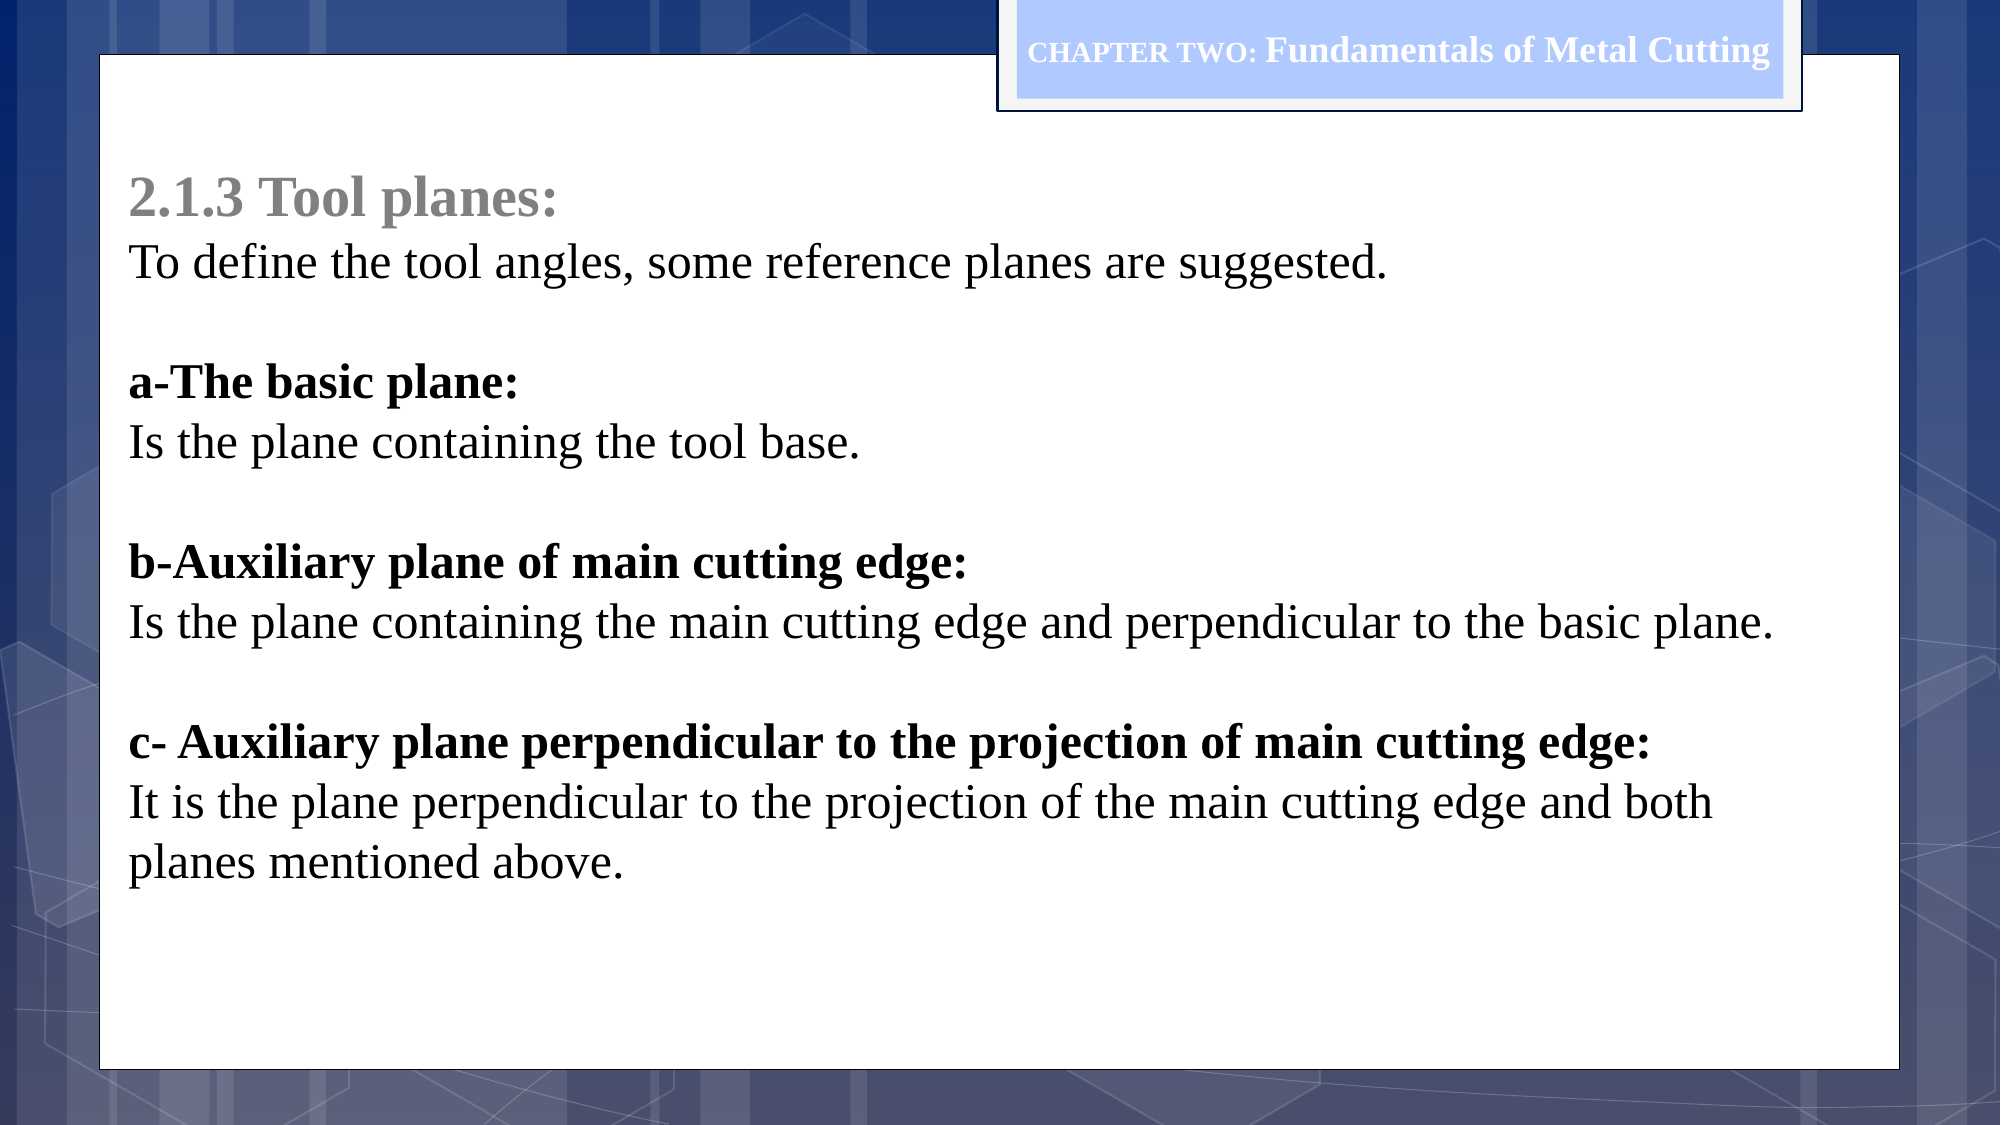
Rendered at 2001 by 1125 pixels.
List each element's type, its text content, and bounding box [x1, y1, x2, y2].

text_box 2.1.3 Tool planes: To define the tool angles, some reference planes are suggested. a-The basic plane: Is the plane containing the tool base. b-Auxiliary plane of main cutting edge: Is the plane containing the main cutting edge and perpendicular to the basic plane. c- Auxiliary plane perpendicular to the projection of main cutting edge: It is the plane perpendicular to the projection of the main cutting edge and both planes mentioned above. [113, 75, 1867, 896]
text_box CHAPTER TWO: Fundamentals of Metal Cutting [940, 0, 1858, 78]
